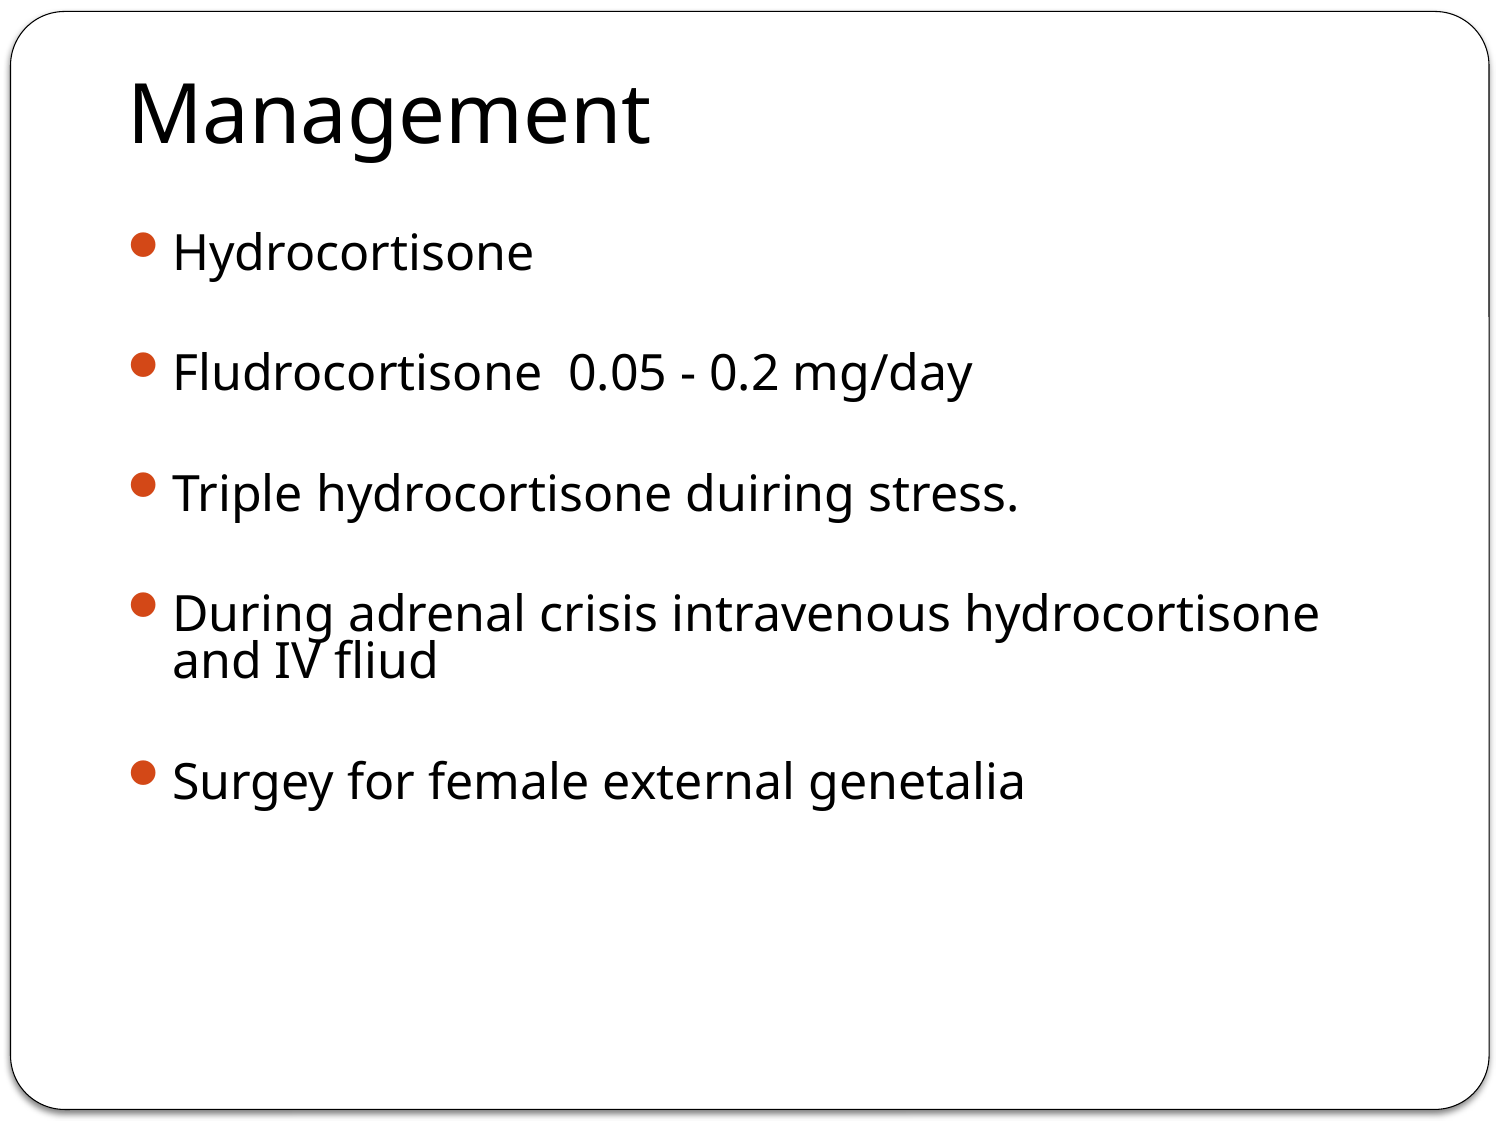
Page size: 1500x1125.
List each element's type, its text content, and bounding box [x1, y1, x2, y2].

list Hydrocortisone Fludrocortisone 0.05 - 0.2 mg/day Triple hydrocortisone duiring stress. During adrenal crisis intravenous hydrocortisone and IV fliud Surgey for female external genetalia [112, 224, 1388, 1013]
title Management [112, 50, 1388, 175]
